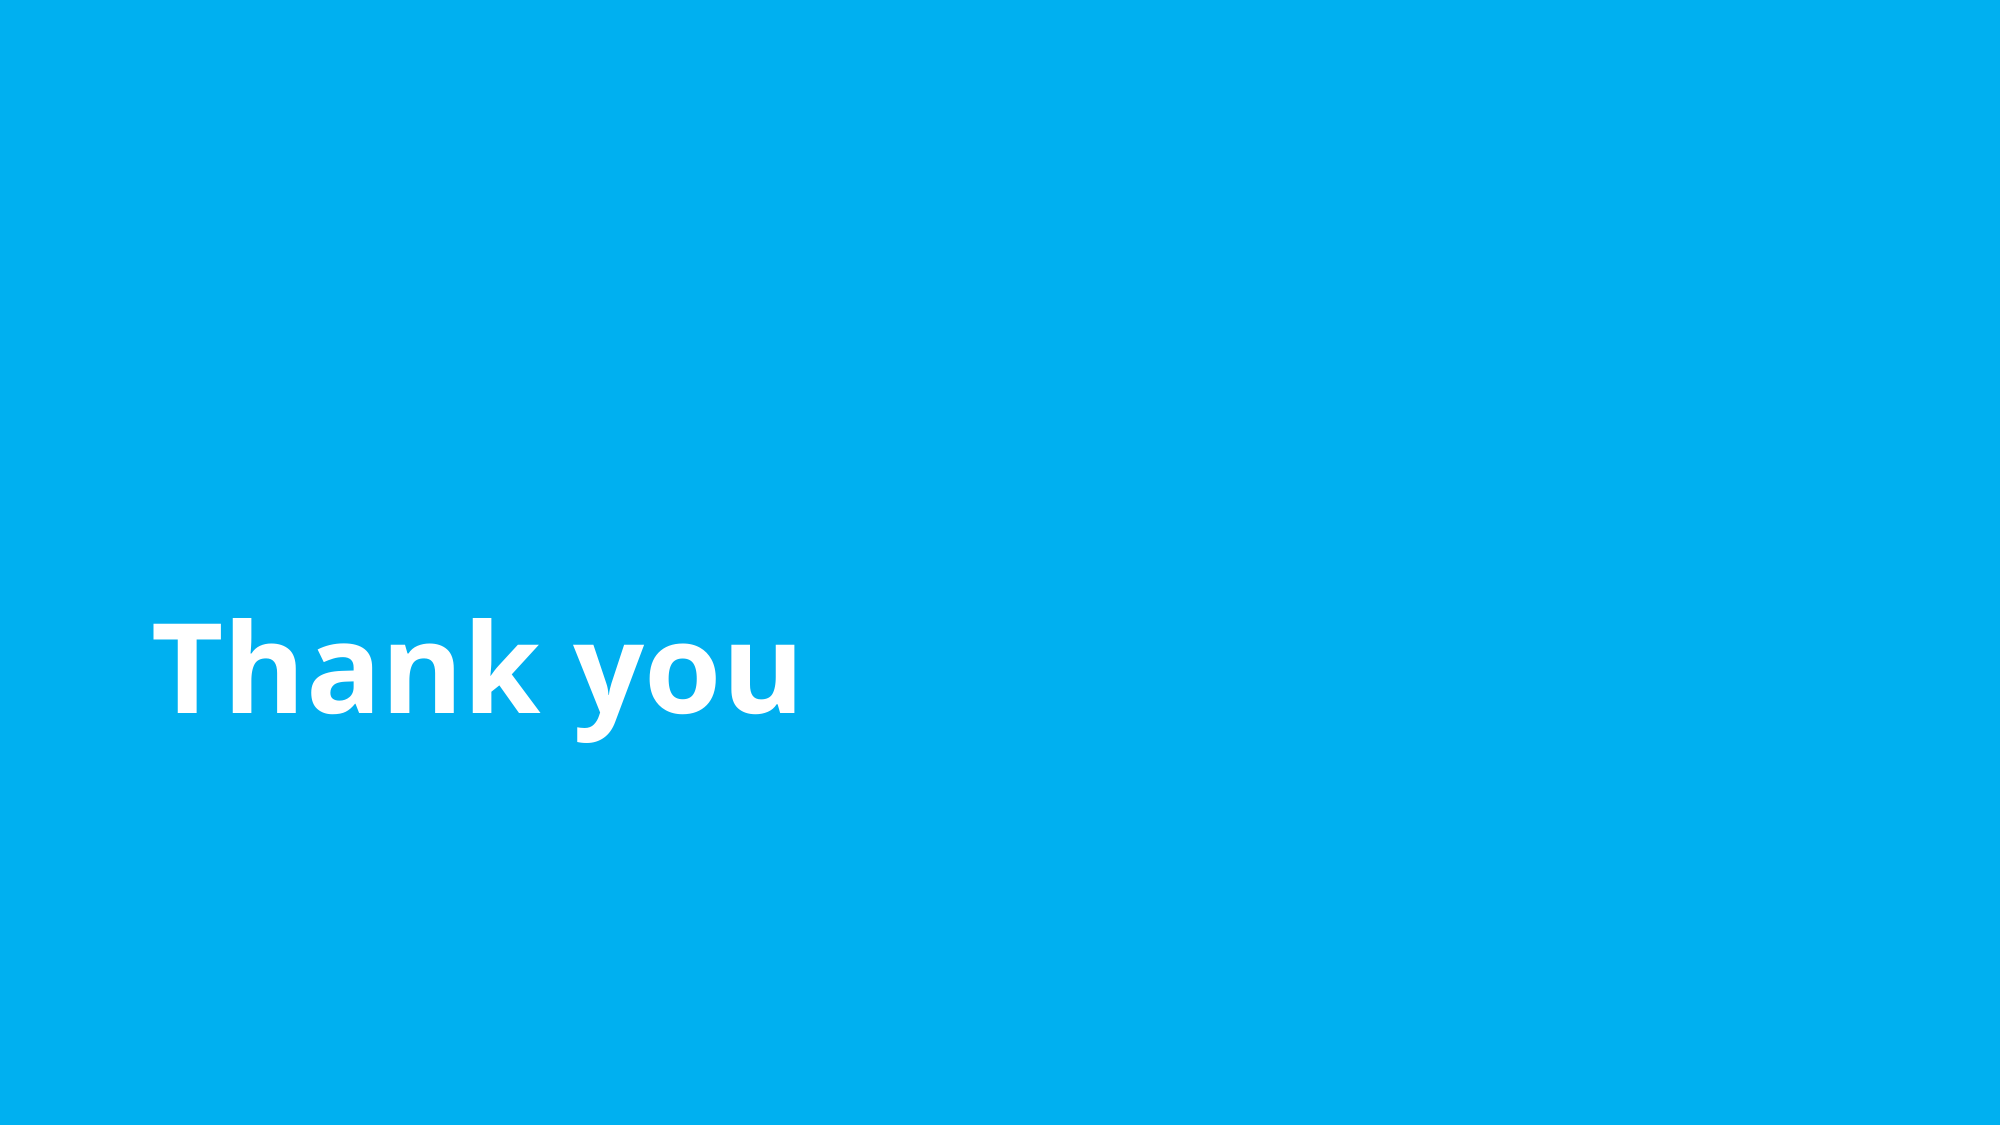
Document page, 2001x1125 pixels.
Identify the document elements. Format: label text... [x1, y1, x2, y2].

title Thank you [136, 280, 1862, 749]
